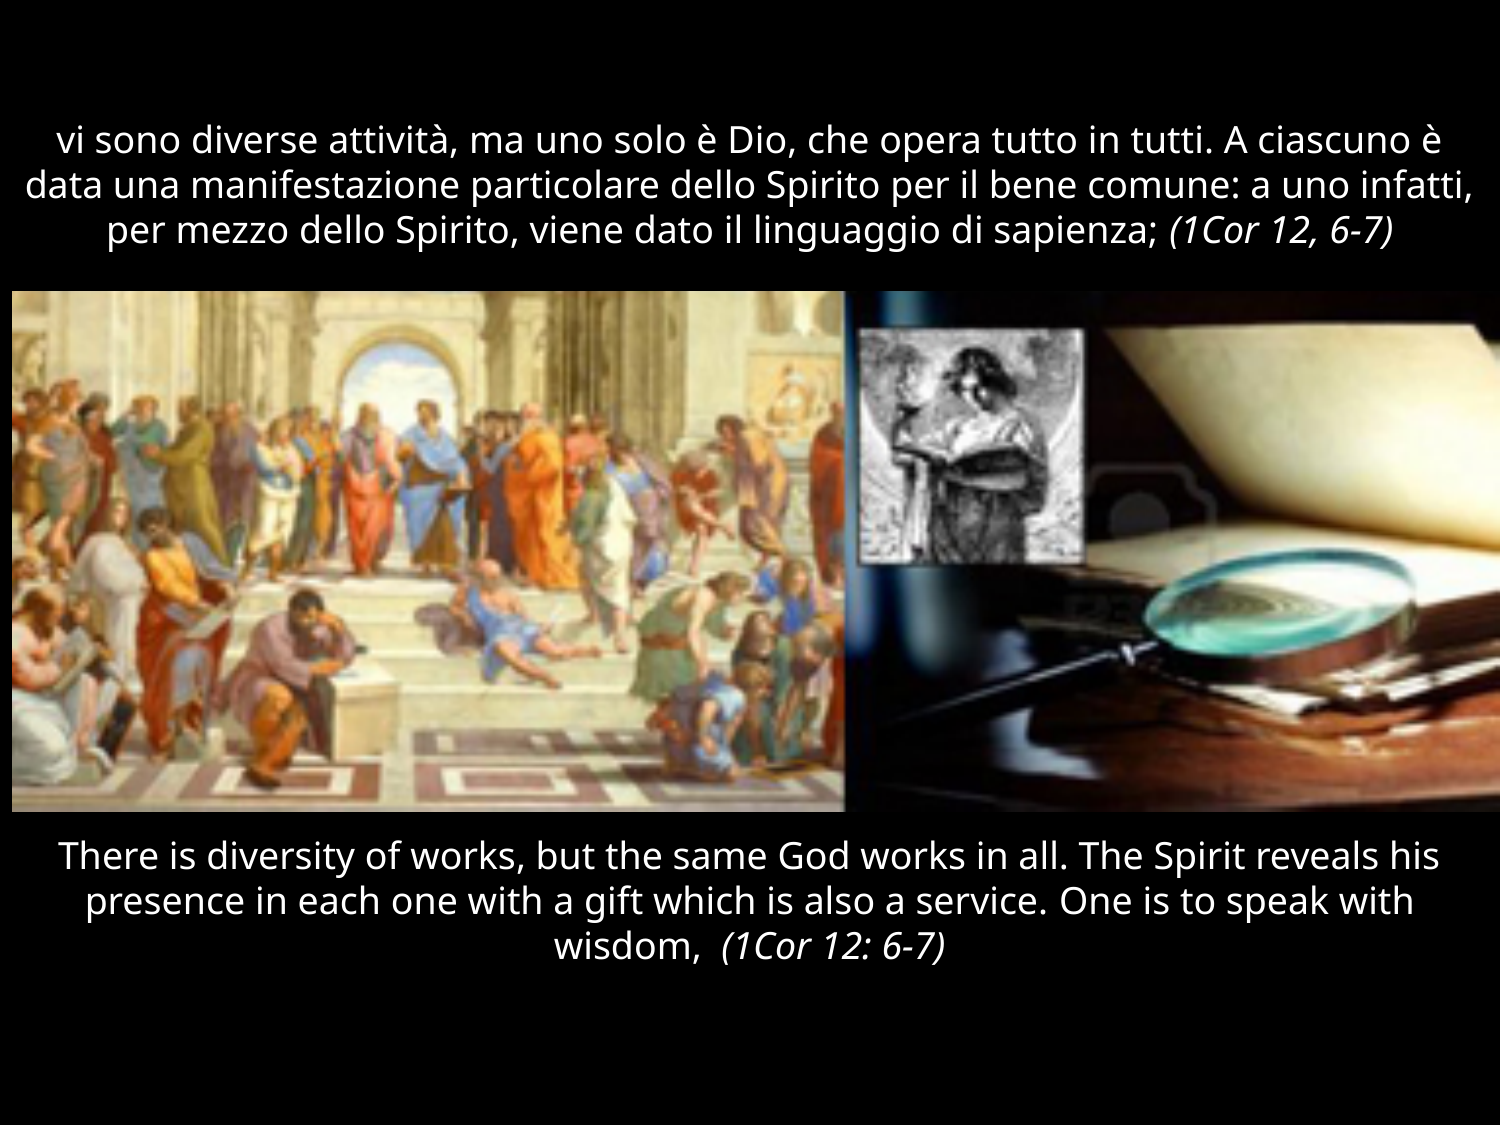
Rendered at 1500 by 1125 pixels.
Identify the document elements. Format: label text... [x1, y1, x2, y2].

picture [12, 291, 1500, 812]
text_box There is diversity of works, but the same God works in all. The Spirit reveals his presence in each one with a gift which is also a service. One is to speak with wisdom, (1Cor 12: 6-7) [0, 824, 1500, 975]
title vi sono diverse attività, ma uno solo è Dio, che opera tutto in tutti. A ciascuno è data una manifestazione particolare dello Spirito per il bene comune: a uno infatti, per mezzo dello Spirito, viene dato il linguaggio di sapienza; (1Cor 12, 6-7) [0, 137, 1500, 275]
